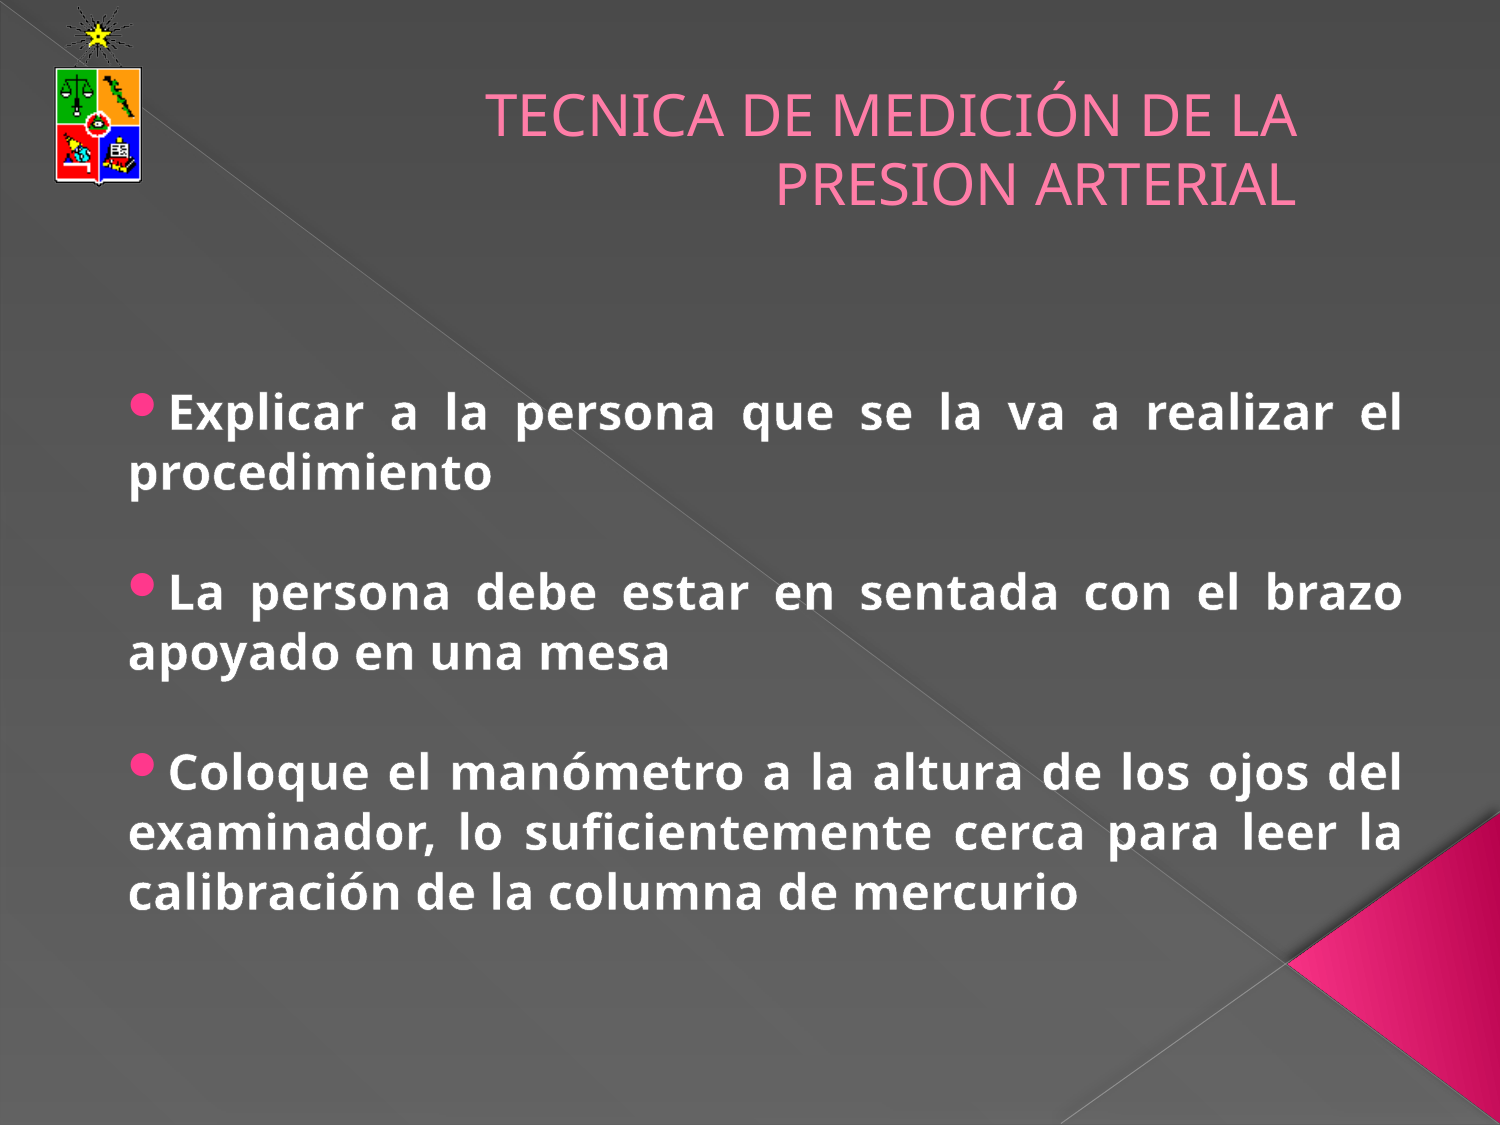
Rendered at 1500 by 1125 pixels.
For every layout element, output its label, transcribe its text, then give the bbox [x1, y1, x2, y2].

subtitle Explicar a la persona que se la va a realizar el procedimiento La persona debe estar en sentada con el brazo apoyado en una mesa Coloque el manómetro a la altura de los ojos del examinador, lo suficientemente cerca para leer la calibración de la columna de mercurio [112, 312, 1425, 1025]
title TECNICA DE MEDICIÓN DE LA PRESION ARTERIAL [212, 62, 1313, 225]
picture [37, 0, 160, 193]
